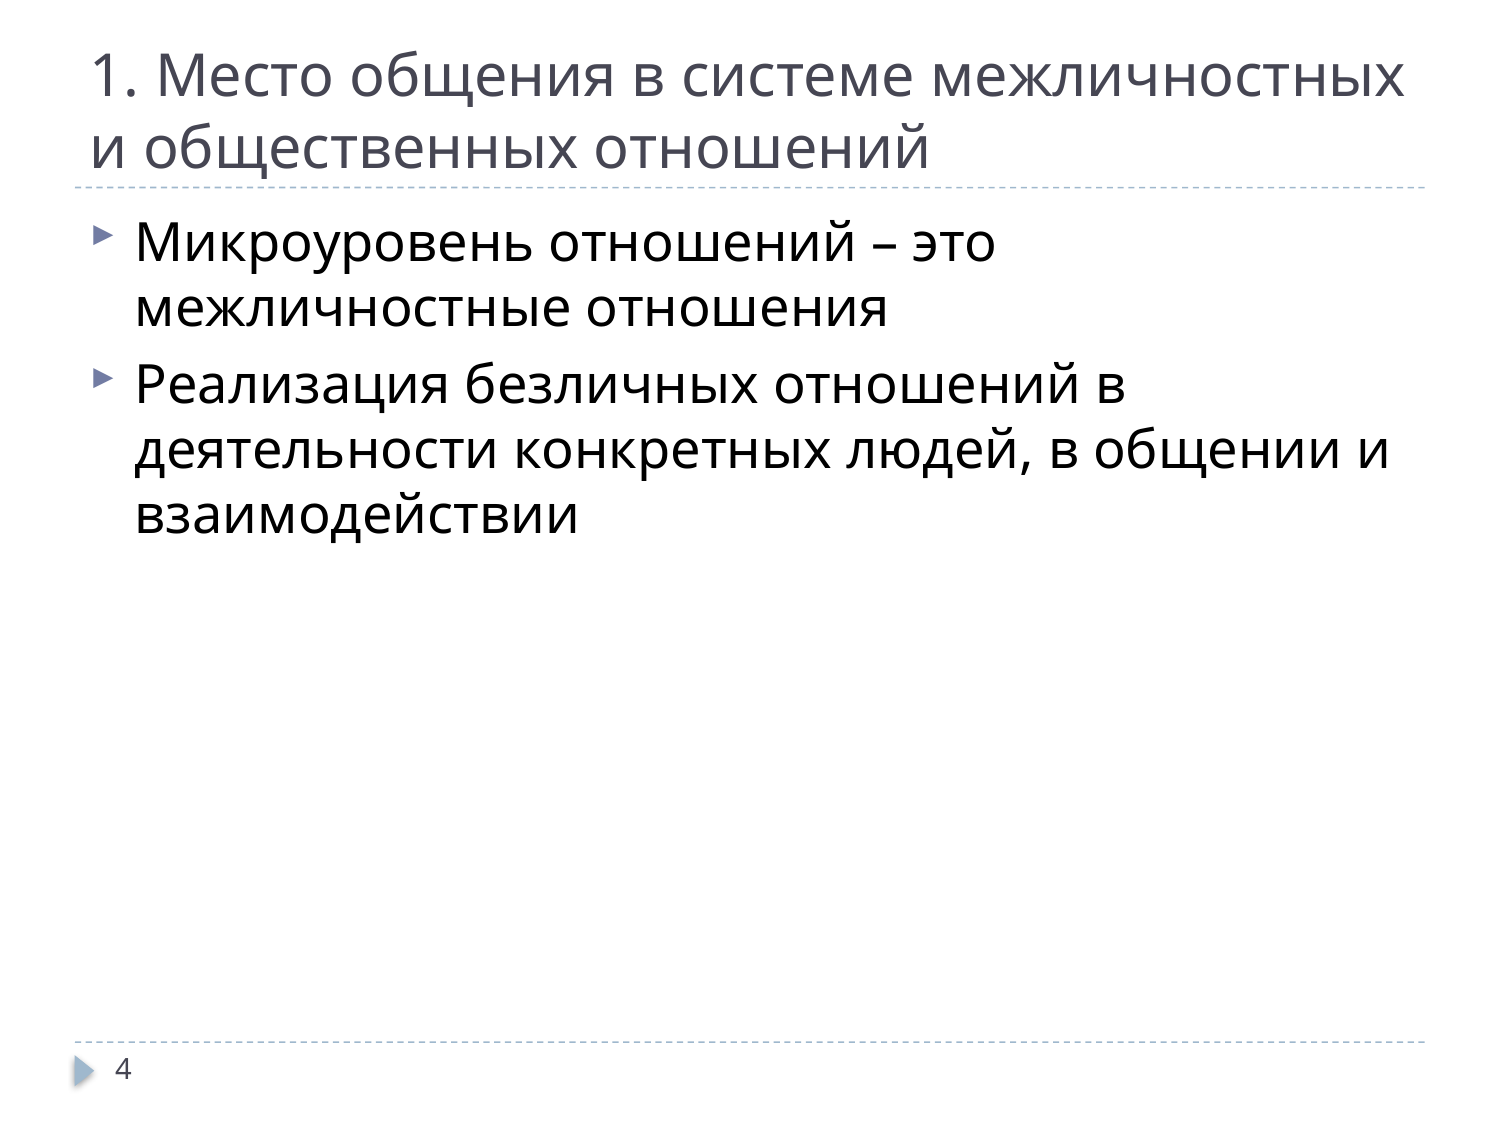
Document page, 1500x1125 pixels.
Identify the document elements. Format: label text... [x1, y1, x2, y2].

title 1. Место общения в системе межличностных и общественных отношений [75, 24, 1425, 188]
slide_number 4 [100, 1042, 426, 1103]
list Микроуровень отношений – это межличностные отношения Реализация безличных отношений в деятельности конкретных людей, в общении и взаимодействии [75, 200, 1425, 1010]
